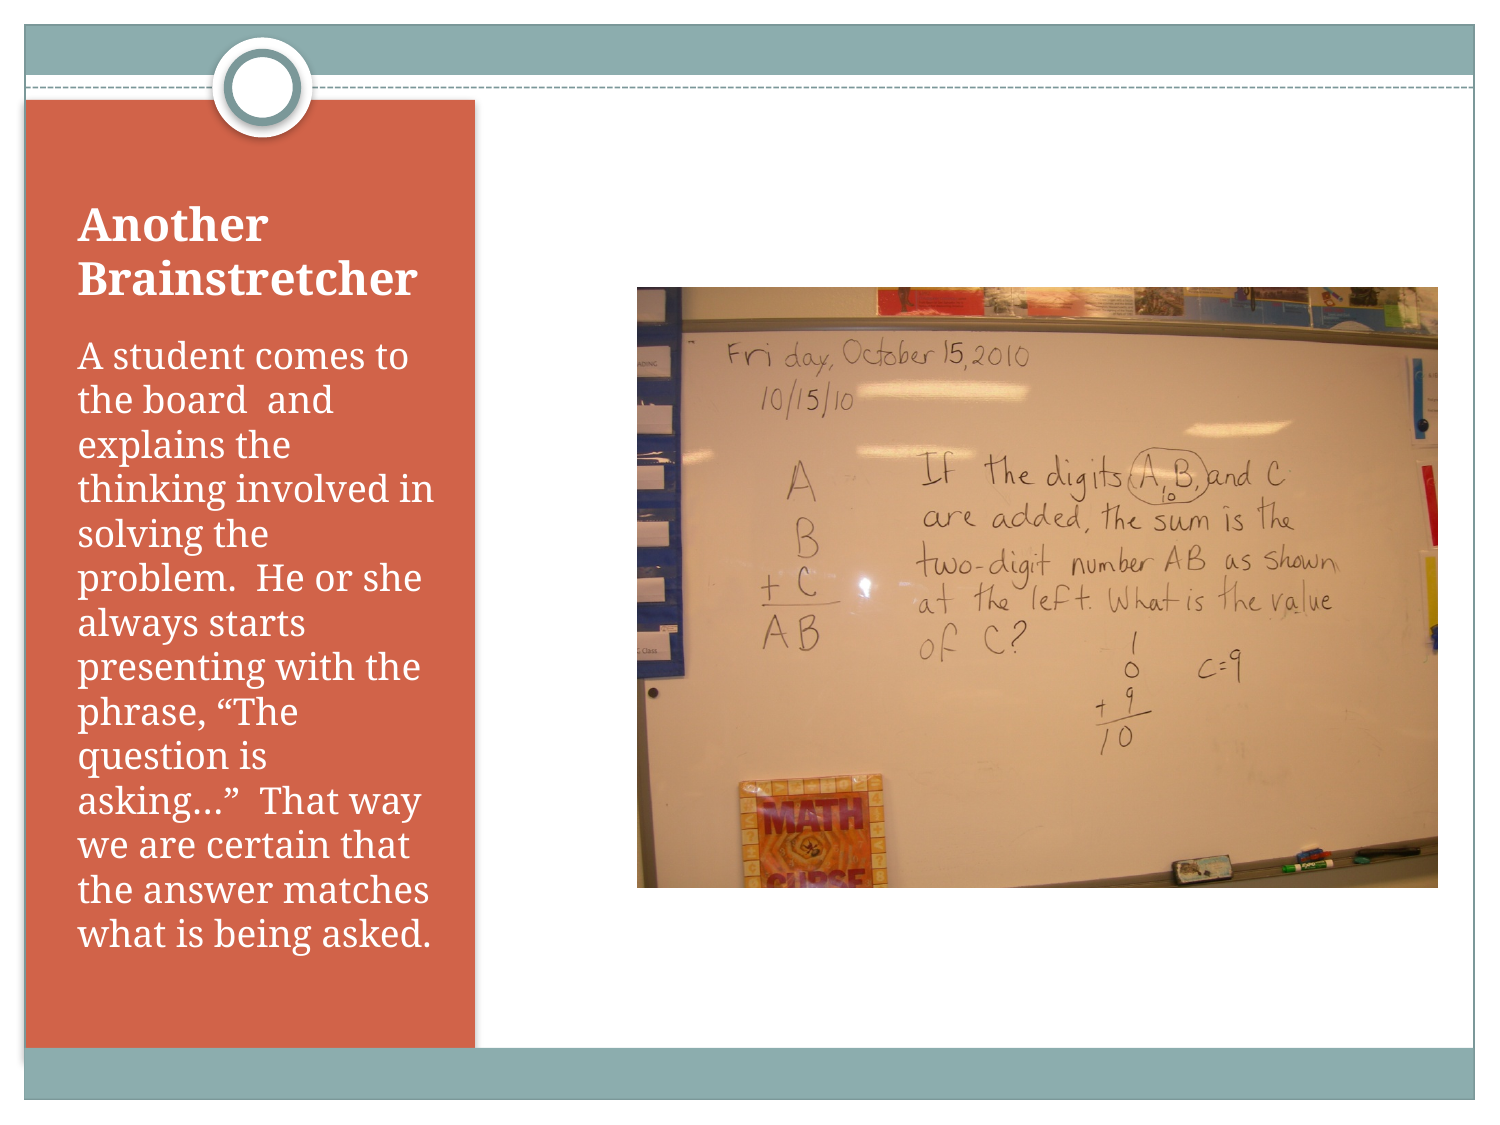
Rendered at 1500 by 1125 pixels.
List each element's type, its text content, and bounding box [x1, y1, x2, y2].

title Another Brainstretcher [62, 149, 450, 313]
list A student comes to the board and explains the thinking involved in solving the problem. He or she always starts presenting with the phrase, “The question is asking…” That way we are certain that the answer matches what is being asked. [62, 324, 450, 1005]
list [637, 287, 1438, 888]
